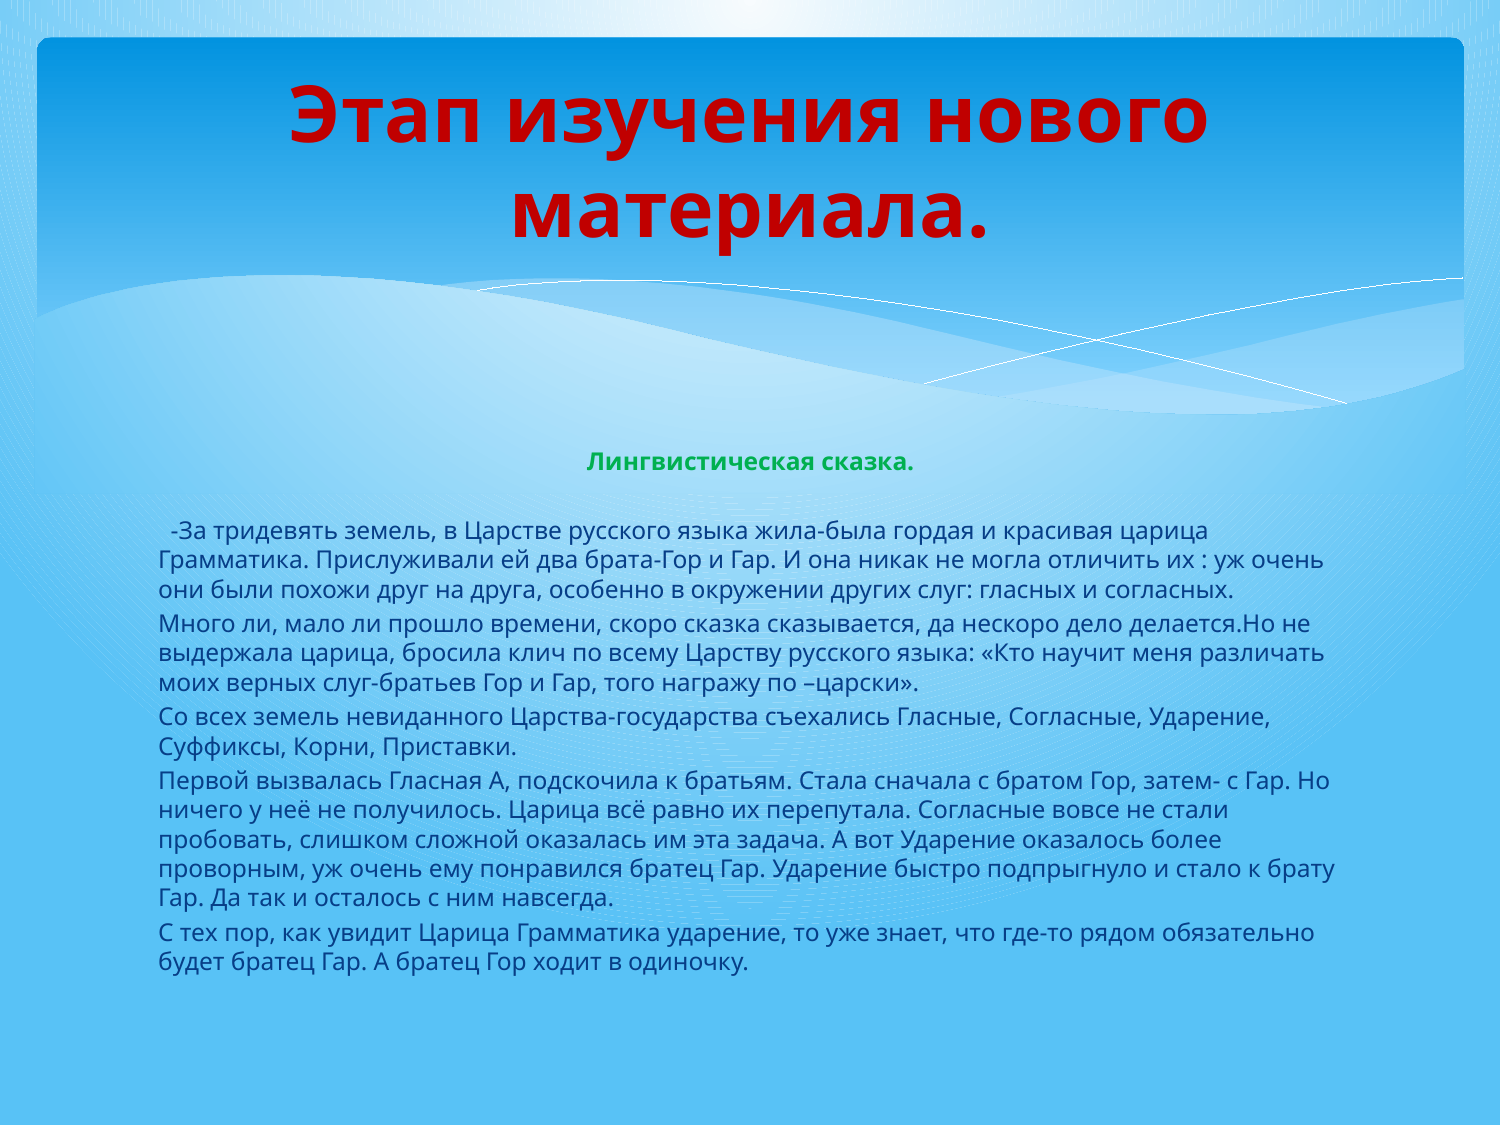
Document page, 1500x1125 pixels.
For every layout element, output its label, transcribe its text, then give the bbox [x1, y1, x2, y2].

list Лингвистическая сказка. -За тридевять земель, в Царстве русского языка жила-была гордая и красивая царица Грамматика. Прислуживали ей два брата-Гор и Гар. И она никак не могла отличить их : уж очень они были похожи друг на друга, особенно в окружении других слуг: гласных и согласных. Много ли, мало ли прошло времени, скоро сказка сказывается, да нескоро дело делается.Но не выдержала царица, бросила клич по всему Царству русского языка: «Кто научит меня различать моих верных слуг-братьев Гор и Гар, того награжу по –царски». Со всех земель невиданного Царства-государства съехались Гласные, Согласные, Ударение, Суффиксы, Корни, Приставки. Первой вызвалась Гласная А, подскочила к братьям. Стала сначала с братом Гор, затем- с Гар. Но ничего у неё не получилось. Царица всё равно их перепутала. Согласные вовсе не стали пробовать, слишком сложной оказалась им эта задача. А вот Ударение оказалось более проворным, уж очень ему понравился братец Гар. Ударение быстро подпрыгнуло и стало к брату Гар. Да так и осталось с ним навсегда. С тех пор, как увидит Царица Грамматика ударение, то уже знает, что где-то рядом обязательно будет братец Гар. А братец Гор ходит в одиночку. [143, 438, 1359, 1005]
title Этап изучения нового материала. [75, 55, 1425, 261]
